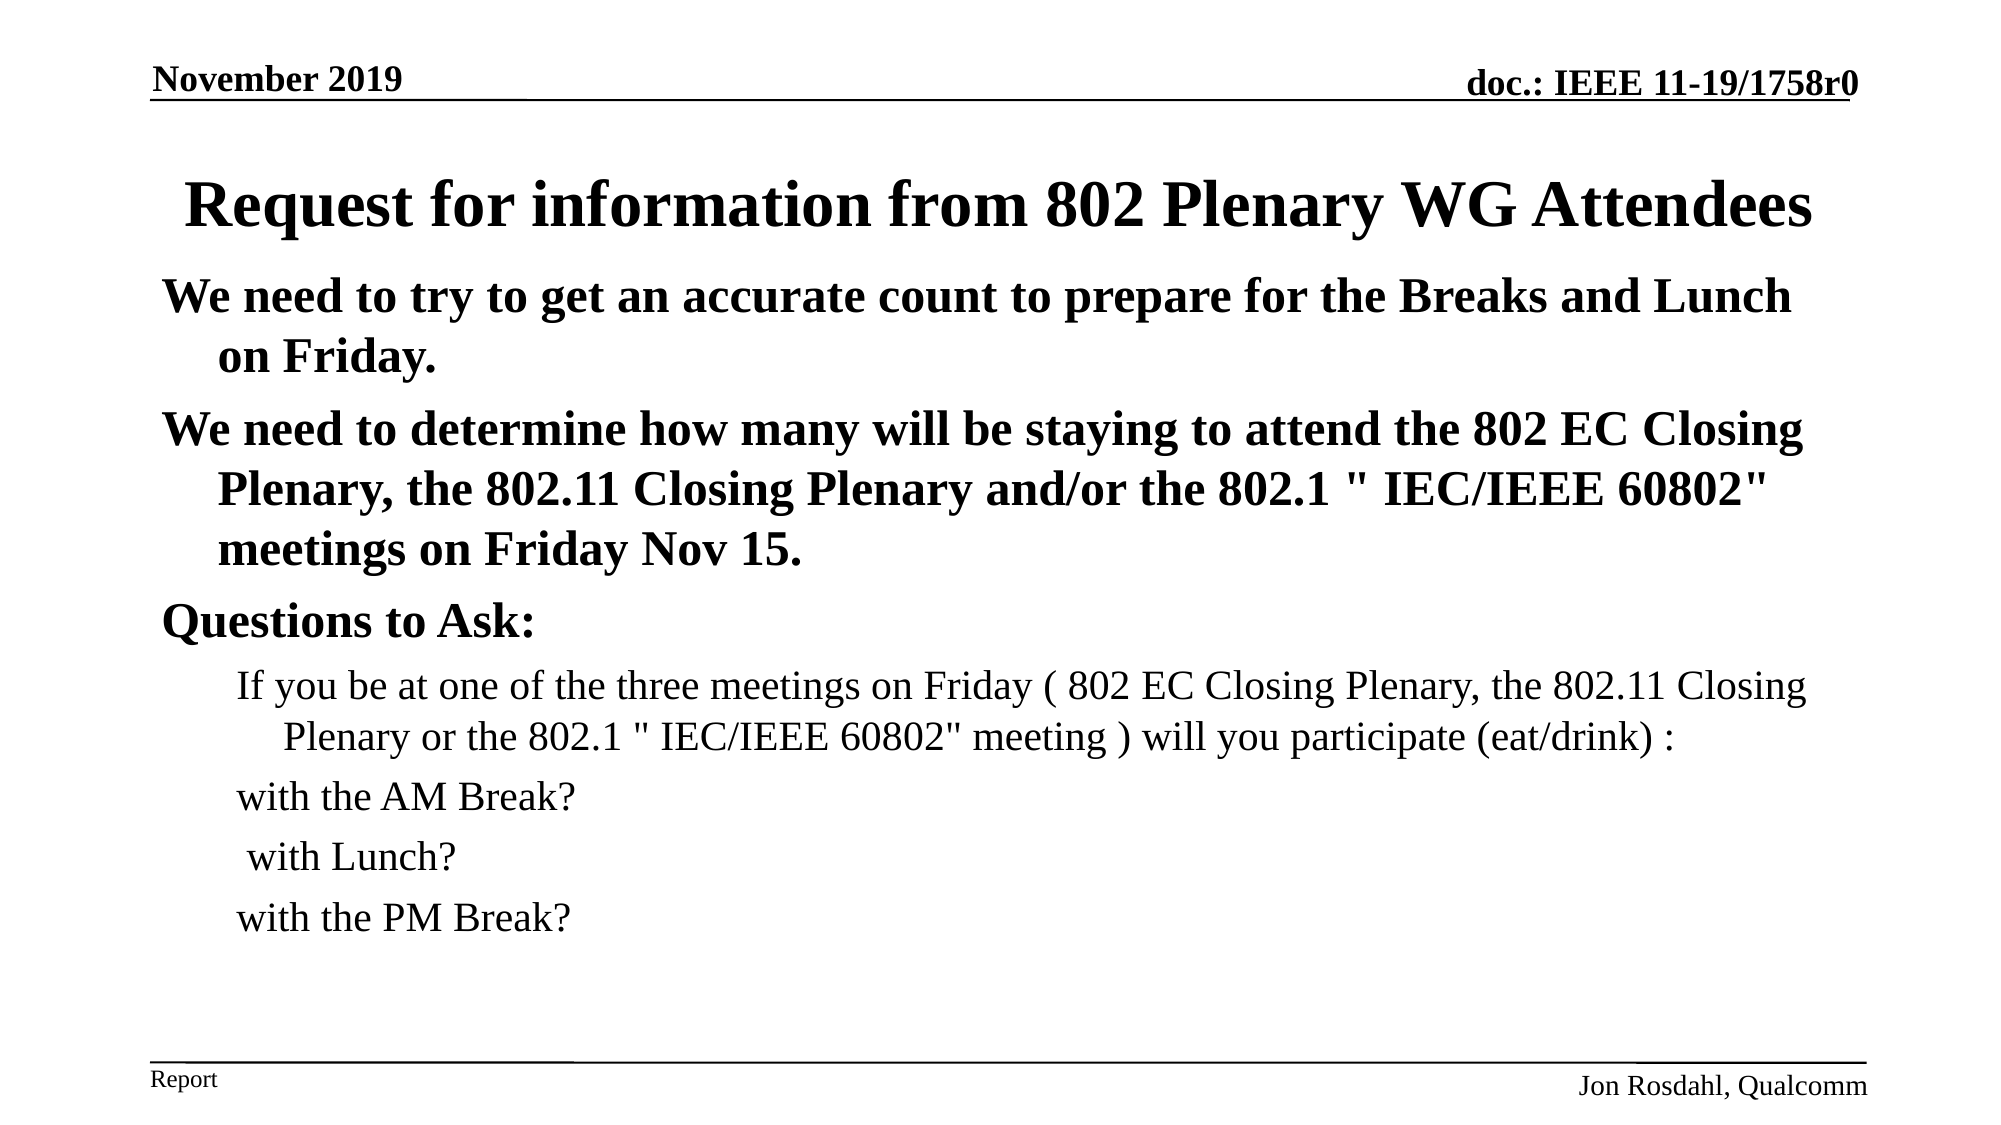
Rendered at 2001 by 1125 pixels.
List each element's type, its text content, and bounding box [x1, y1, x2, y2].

footer Jon Rosdahl, Qualcomm [1531, 1066, 1869, 1108]
list We need to try to get an accurate count to prepare for the Breaks and Lunch on Friday. We need to determine how many will be staying to attend the 802 EC Closing Plenary, the 802.11 Closing Plenary and/or the 802.1 " IEC/IEEE 60802" meetings on Friday Nov 15. Questions to Ask: If you be at one of the three meetings on Friday ( 802 EC Closing Plenary, the 802.11 Closing Plenary or the 802.1 " IEC/IEEE 60802" meeting ) will you participate (eat/drink) : with the AM Break? with Lunch? with the PM Break? [145, 255, 1846, 1067]
title Request for information from 802 Plenary WG Attendees [149, 112, 1850, 288]
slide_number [152, 54, 563, 100]
